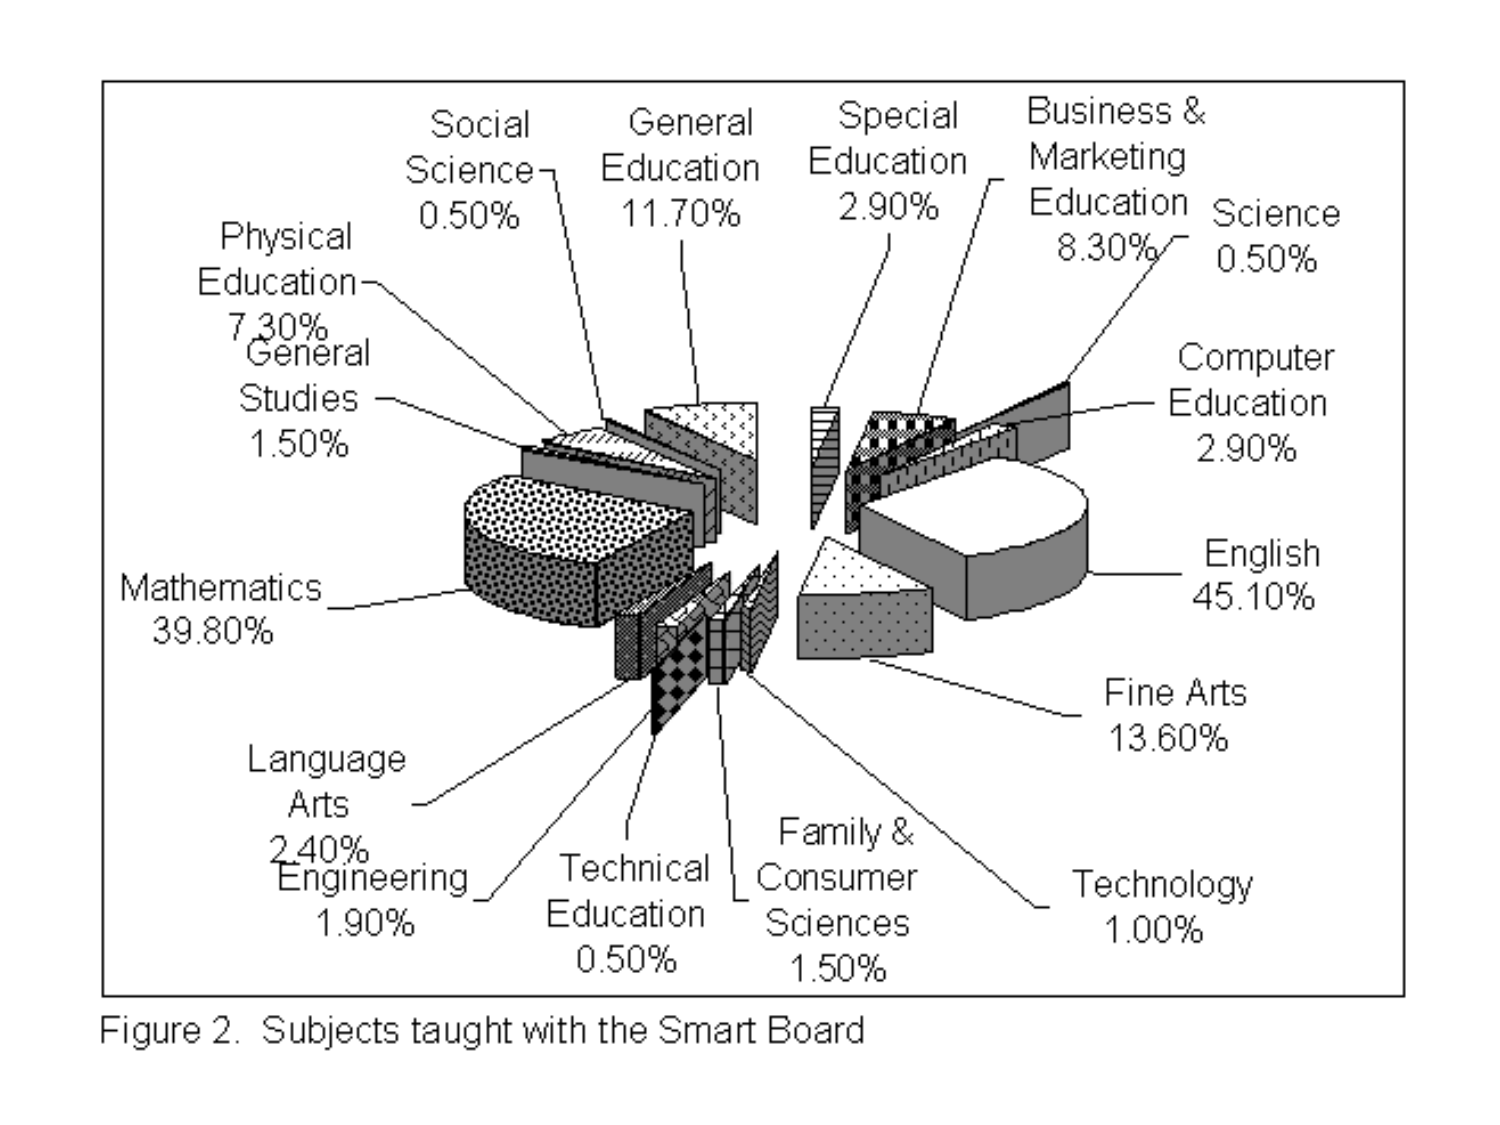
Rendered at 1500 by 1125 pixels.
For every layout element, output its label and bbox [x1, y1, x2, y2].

picture [74, 49, 1432, 1062]
